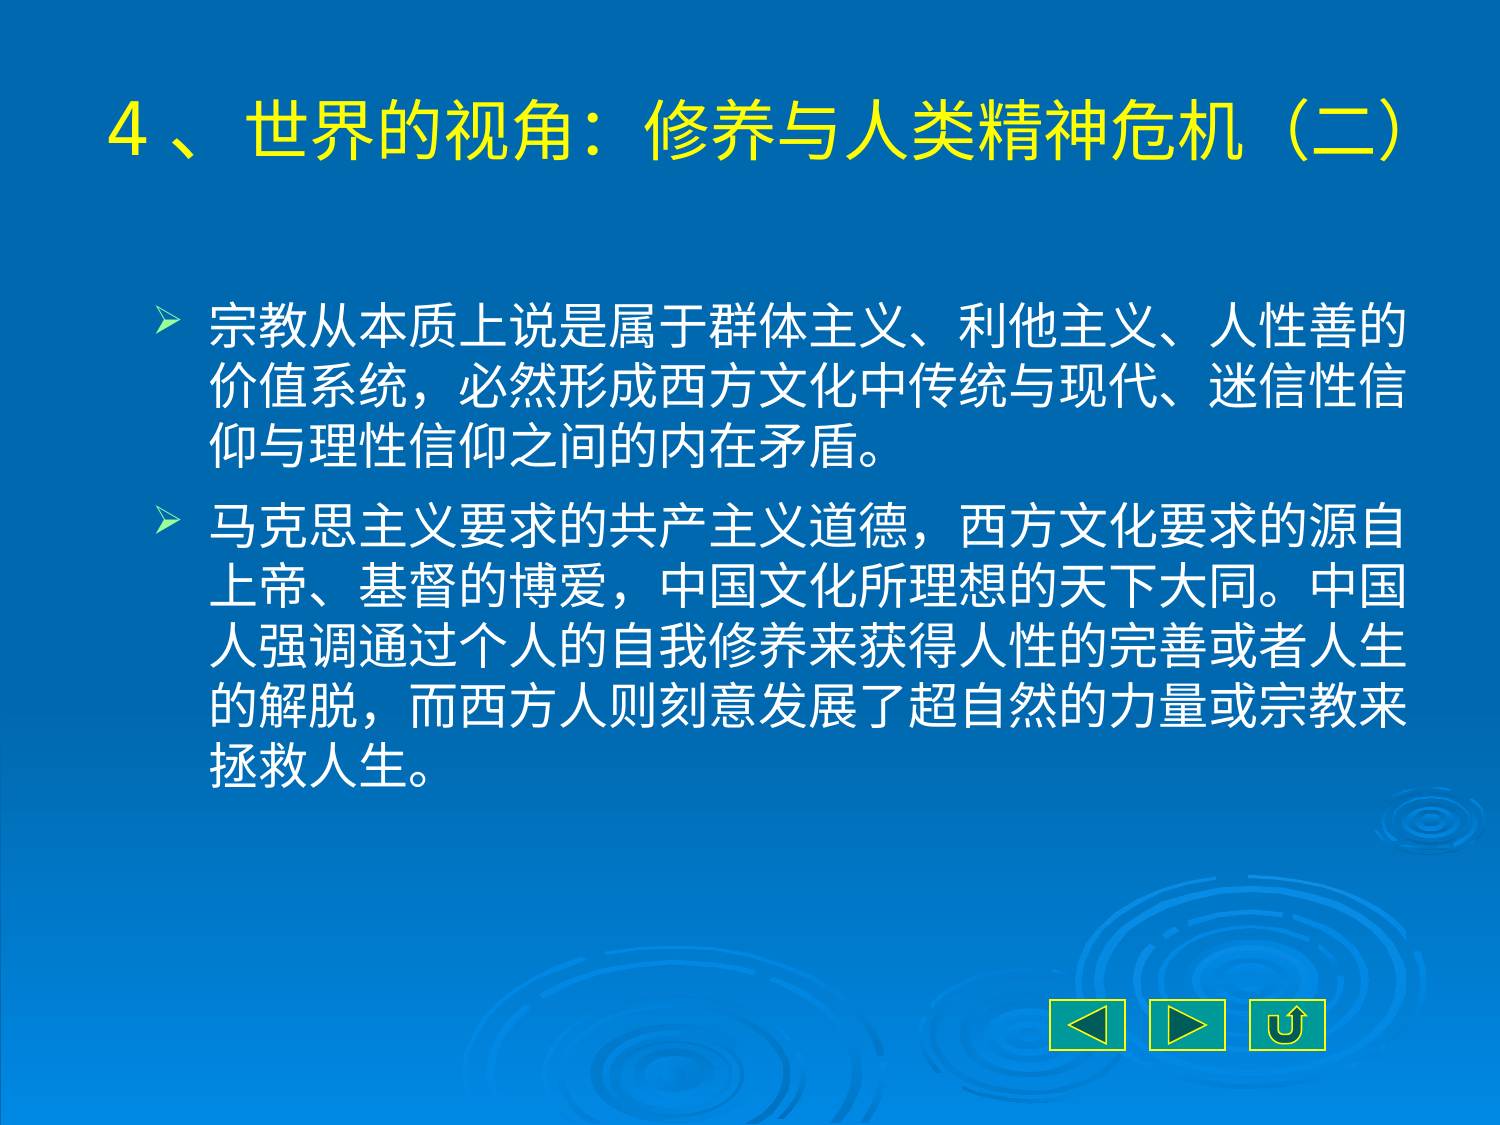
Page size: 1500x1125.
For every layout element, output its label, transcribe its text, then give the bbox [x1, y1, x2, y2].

list 宗教从本质上说是属于群体主义、利他主义、人性善的价值系统，必然形成西方文化中传统与现代、迷信性信仰与理性信仰之间的内在矛盾。 马克思主义要求的共产主义道德，西方文化要求的源自上帝、基督的博爱，中国文化所理想的天下大同。中国人强调通过个人的自我修养来获得人性的完善或者人生的解脱，而西方人则刻意发展了超自然的力量或宗教来拯救人生。 [137, 287, 1451, 876]
text_box [1249, 999, 1325, 1051]
text_box [1149, 999, 1225, 1051]
title 4、世界的视角：修养与人类精神危机（二） [49, 49, 1500, 201]
text_box [1049, 999, 1125, 1051]
